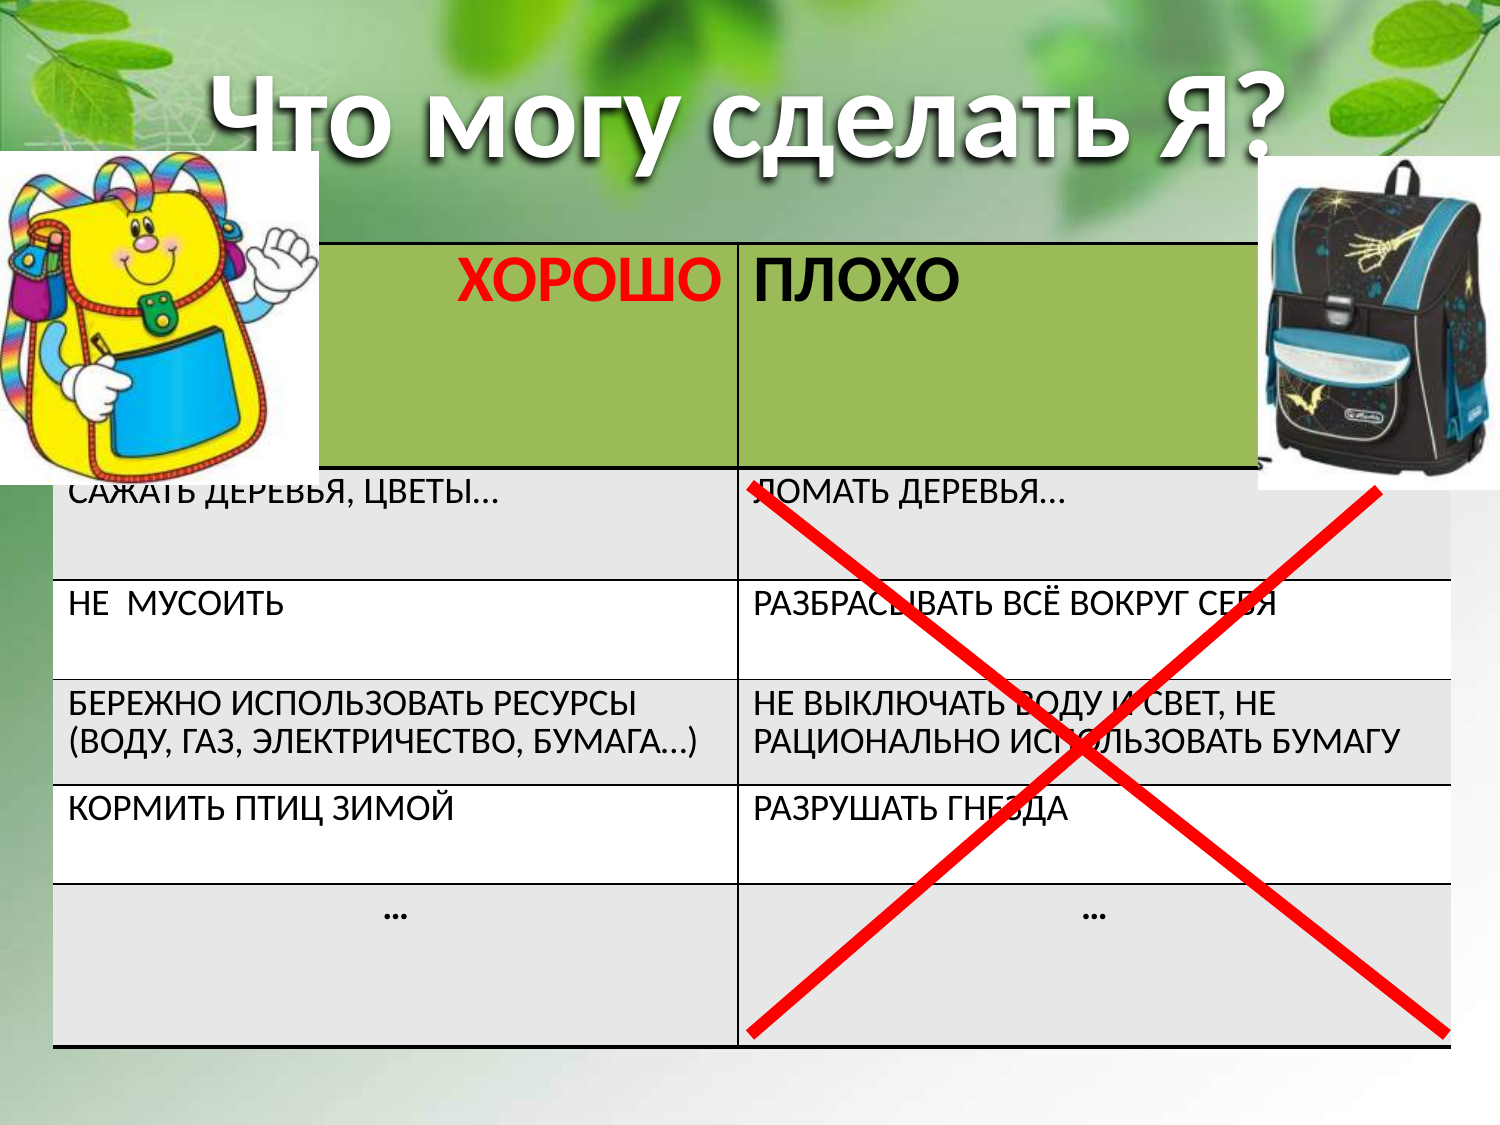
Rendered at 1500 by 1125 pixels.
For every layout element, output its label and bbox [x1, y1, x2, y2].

text_box [749, 484, 1448, 1036]
picture [0, 0, 1500, 1125]
text_box [749, 489, 1380, 1036]
